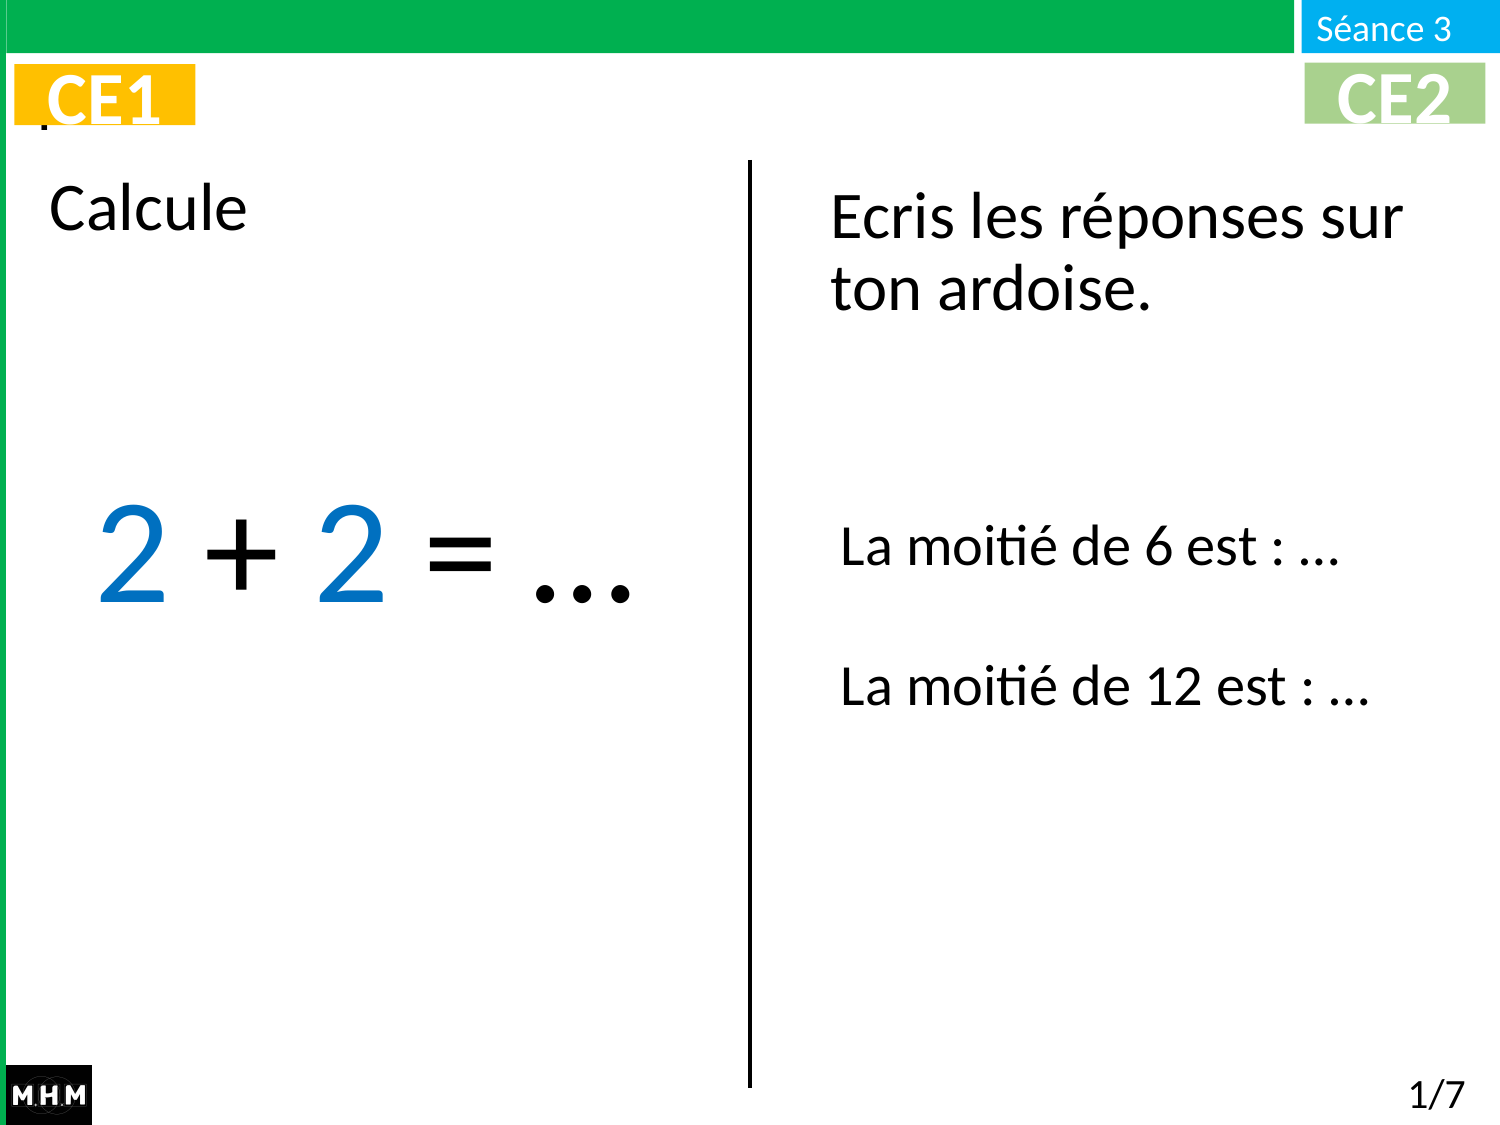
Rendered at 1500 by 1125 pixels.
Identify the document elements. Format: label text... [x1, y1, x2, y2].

title Calcule [34, 163, 357, 253]
text_box 2 + 2 = … [79, 444, 717, 640]
text_box CE1 [13, 63, 196, 126]
text_box La moitié de 6 est : … La moitié de 12 est : … [825, 429, 1385, 815]
list 1/7 [1373, 1064, 1500, 1125]
text_box CE2 [1303, 62, 1487, 125]
text_box Ecris les réponses sur ton ardoise. [815, 154, 1474, 351]
picture [6, 1065, 92, 1125]
